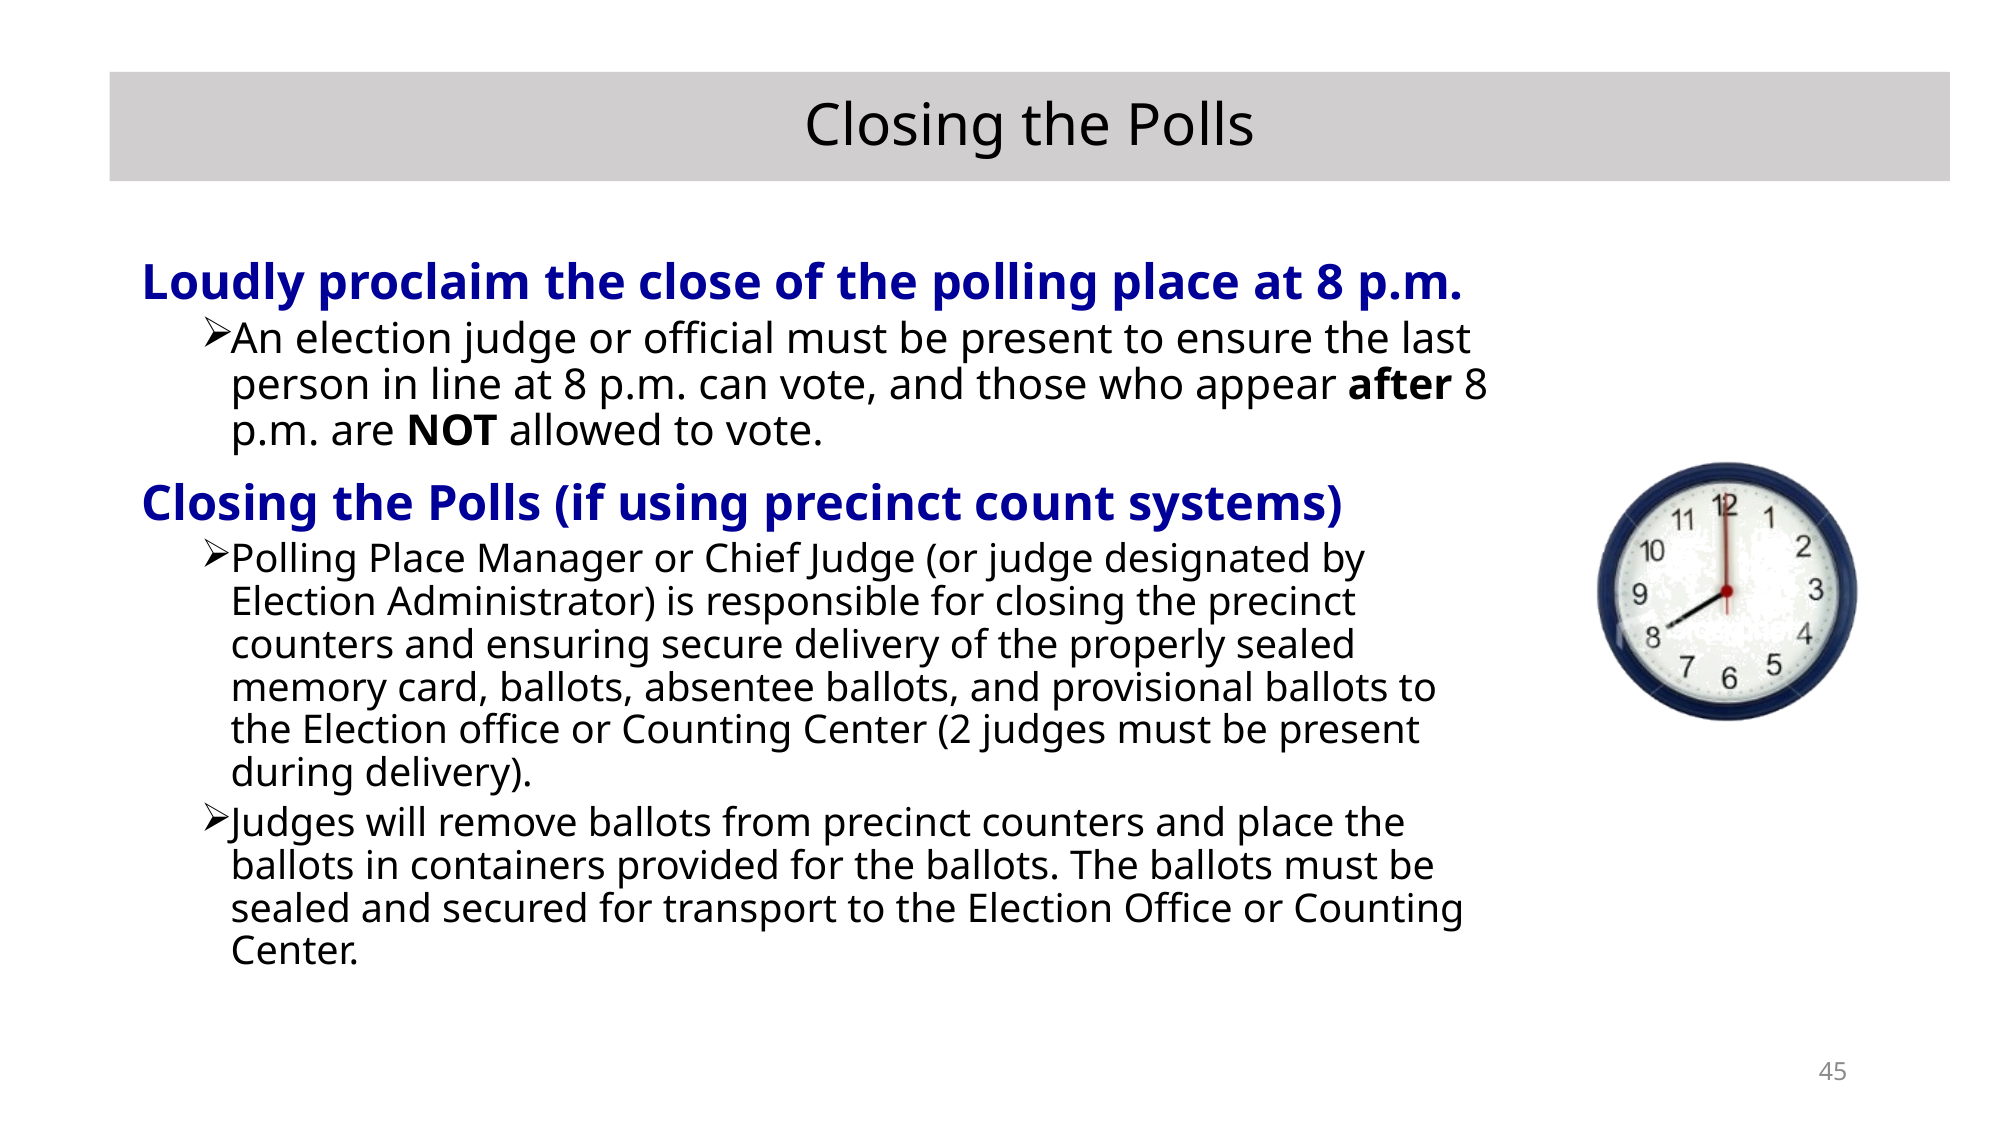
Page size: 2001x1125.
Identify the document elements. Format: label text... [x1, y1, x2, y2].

slide_number 45 [1412, 1042, 1863, 1103]
list Loudly proclaim the close of the polling place at 8 p.m. An election judge or official must be present to ensure the last person in line at 8 p.m. can vote, and those who appear after 8 p.m. are NOT allowed to vote. Closing the Polls (if using precinct count systems) Polling Place Manager or Chief Judge (or judge designated by Election Administrator) is responsible for closing the precinct counters and ensuring secure delivery of the properly sealed memory card, ballots, absentee ballots, and provisional ballots to the Election office or Counting Center (2 judges must be present during delivery). Judges will remove ballots from precinct counters and place the ballots in containers provided for the ballots. The ballots must be sealed and secured for transport to the Election Office or Counting Center. [126, 249, 1507, 995]
text_box Closing the Polls [109, 71, 1950, 182]
picture [1591, 456, 1863, 726]
